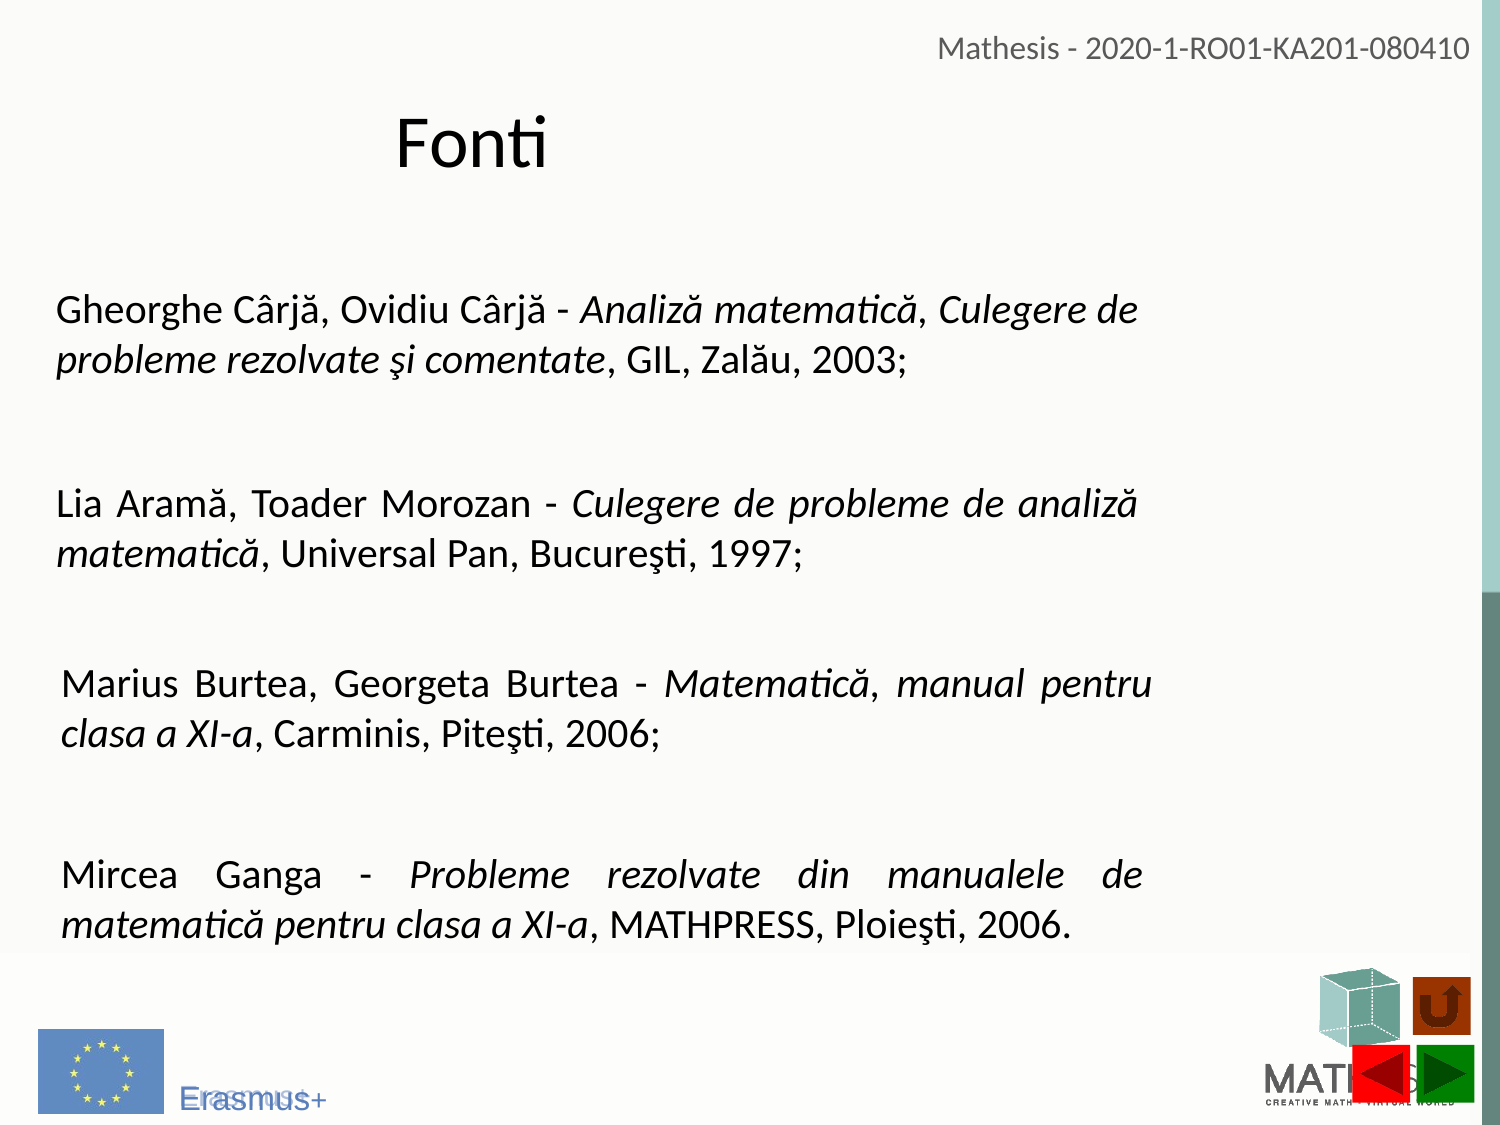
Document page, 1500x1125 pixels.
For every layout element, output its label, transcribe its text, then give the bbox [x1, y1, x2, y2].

text_box [1412, 977, 1471, 1035]
text_box [1416, 1044, 1475, 1103]
text_box Mircea Ganga - Probleme rezolvate din manualele de matematică pentru clasa a XI-a, MATHPRESS, Ploieşti, 2006. [45, 839, 1159, 955]
text_box [1352, 1044, 1411, 1103]
text_box Lia Aramă, Toader Morozan - Culegere de probleme de analiză matematică, Universal Pan, Bucureşti, 1997; [41, 467, 1154, 583]
text_box Fonti [182, 72, 762, 203]
text_box Gheorghe Cârjă, Ovidiu Cârjă - Analiză matematică, Culegere de probleme rezolvate şi comentate, GIL, Zalău, 2003; [40, 273, 1154, 389]
text_box Marius Burtea, Georgeta Burtea - Matematică, manual pentru clasa a XI-a, Carminis, Piteşti, 2006; [45, 648, 1168, 764]
